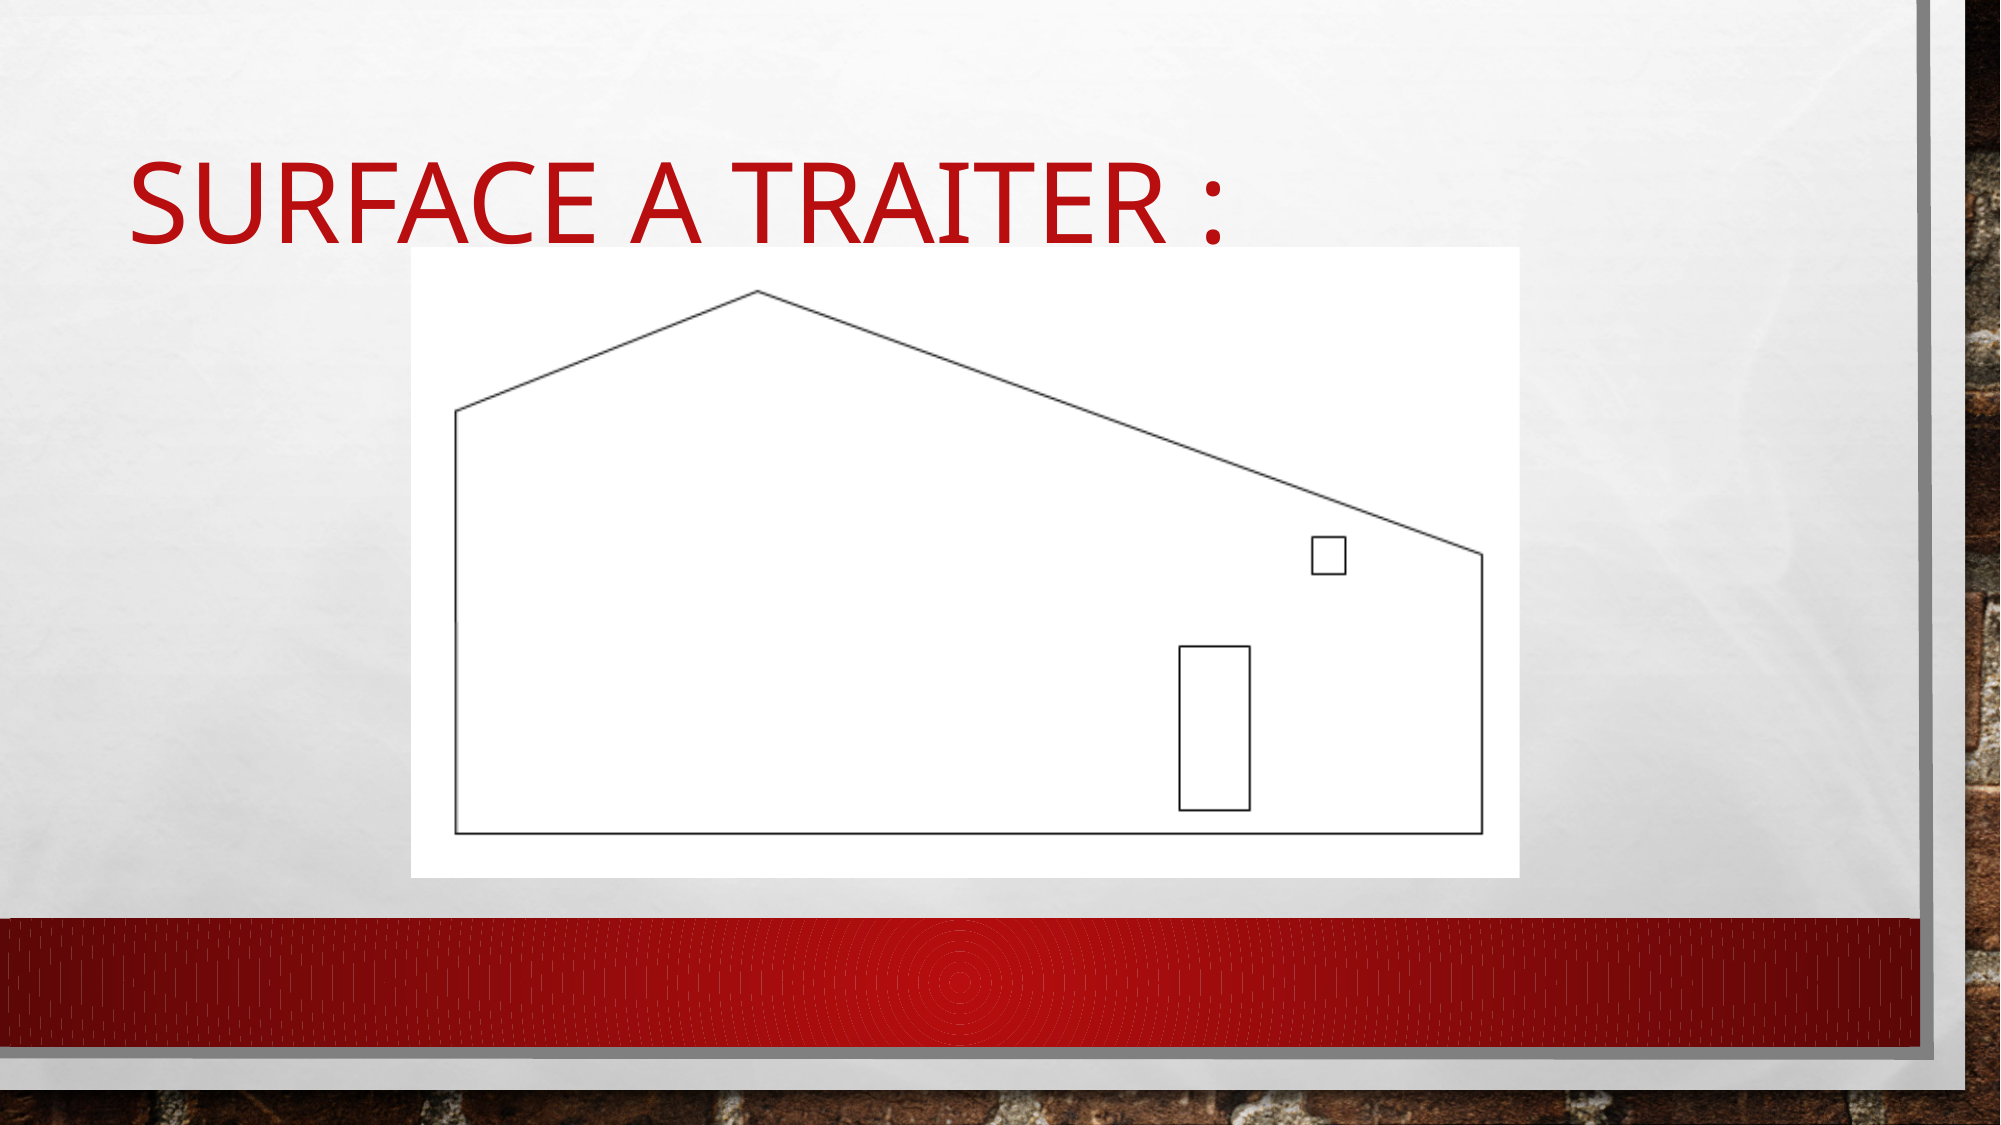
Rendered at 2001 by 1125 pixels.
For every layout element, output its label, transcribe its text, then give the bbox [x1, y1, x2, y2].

picture [410, 247, 1520, 878]
title SURFACE A TRAITER : [112, 112, 1818, 302]
picture [0, 0, 2000, 1125]
